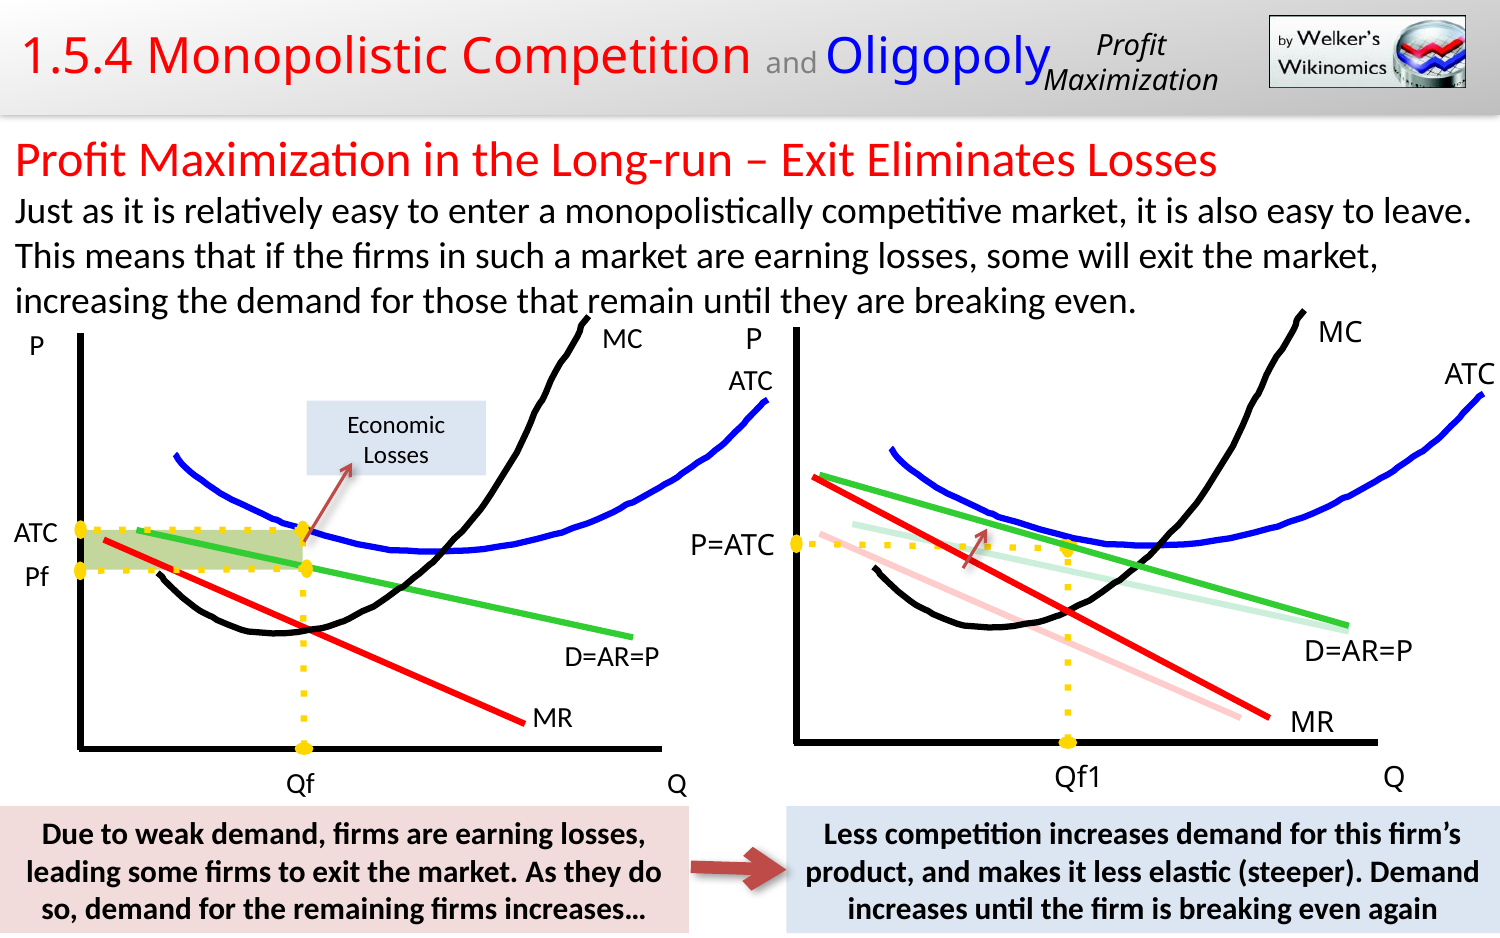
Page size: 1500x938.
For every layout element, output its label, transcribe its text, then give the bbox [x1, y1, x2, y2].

text_box Profit Maximization in the Long-run – Exit Eliminates Losses Just as it is relatively easy to enter a monopolistically competitive market, it is also easy to leave. This means that if the firms in such a market are earning losses, some will exit the market, increasing the demand for those that remain until they are breaking even. [0, 123, 1500, 310]
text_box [674, 305, 1500, 808]
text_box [0, 311, 669, 808]
text_box Less competition increases demand for this firm’s product, and makes it less elastic (steeper). Demand increases until the firm is breaking even again [786, 816, 1500, 934]
text_box Due to weak demand, firms are earning losses, leading some firms to exit the market. As they do so, demand for the remaining firms increases… [0, 816, 689, 934]
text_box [690, 866, 787, 871]
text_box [0, 0, 1500, 115]
